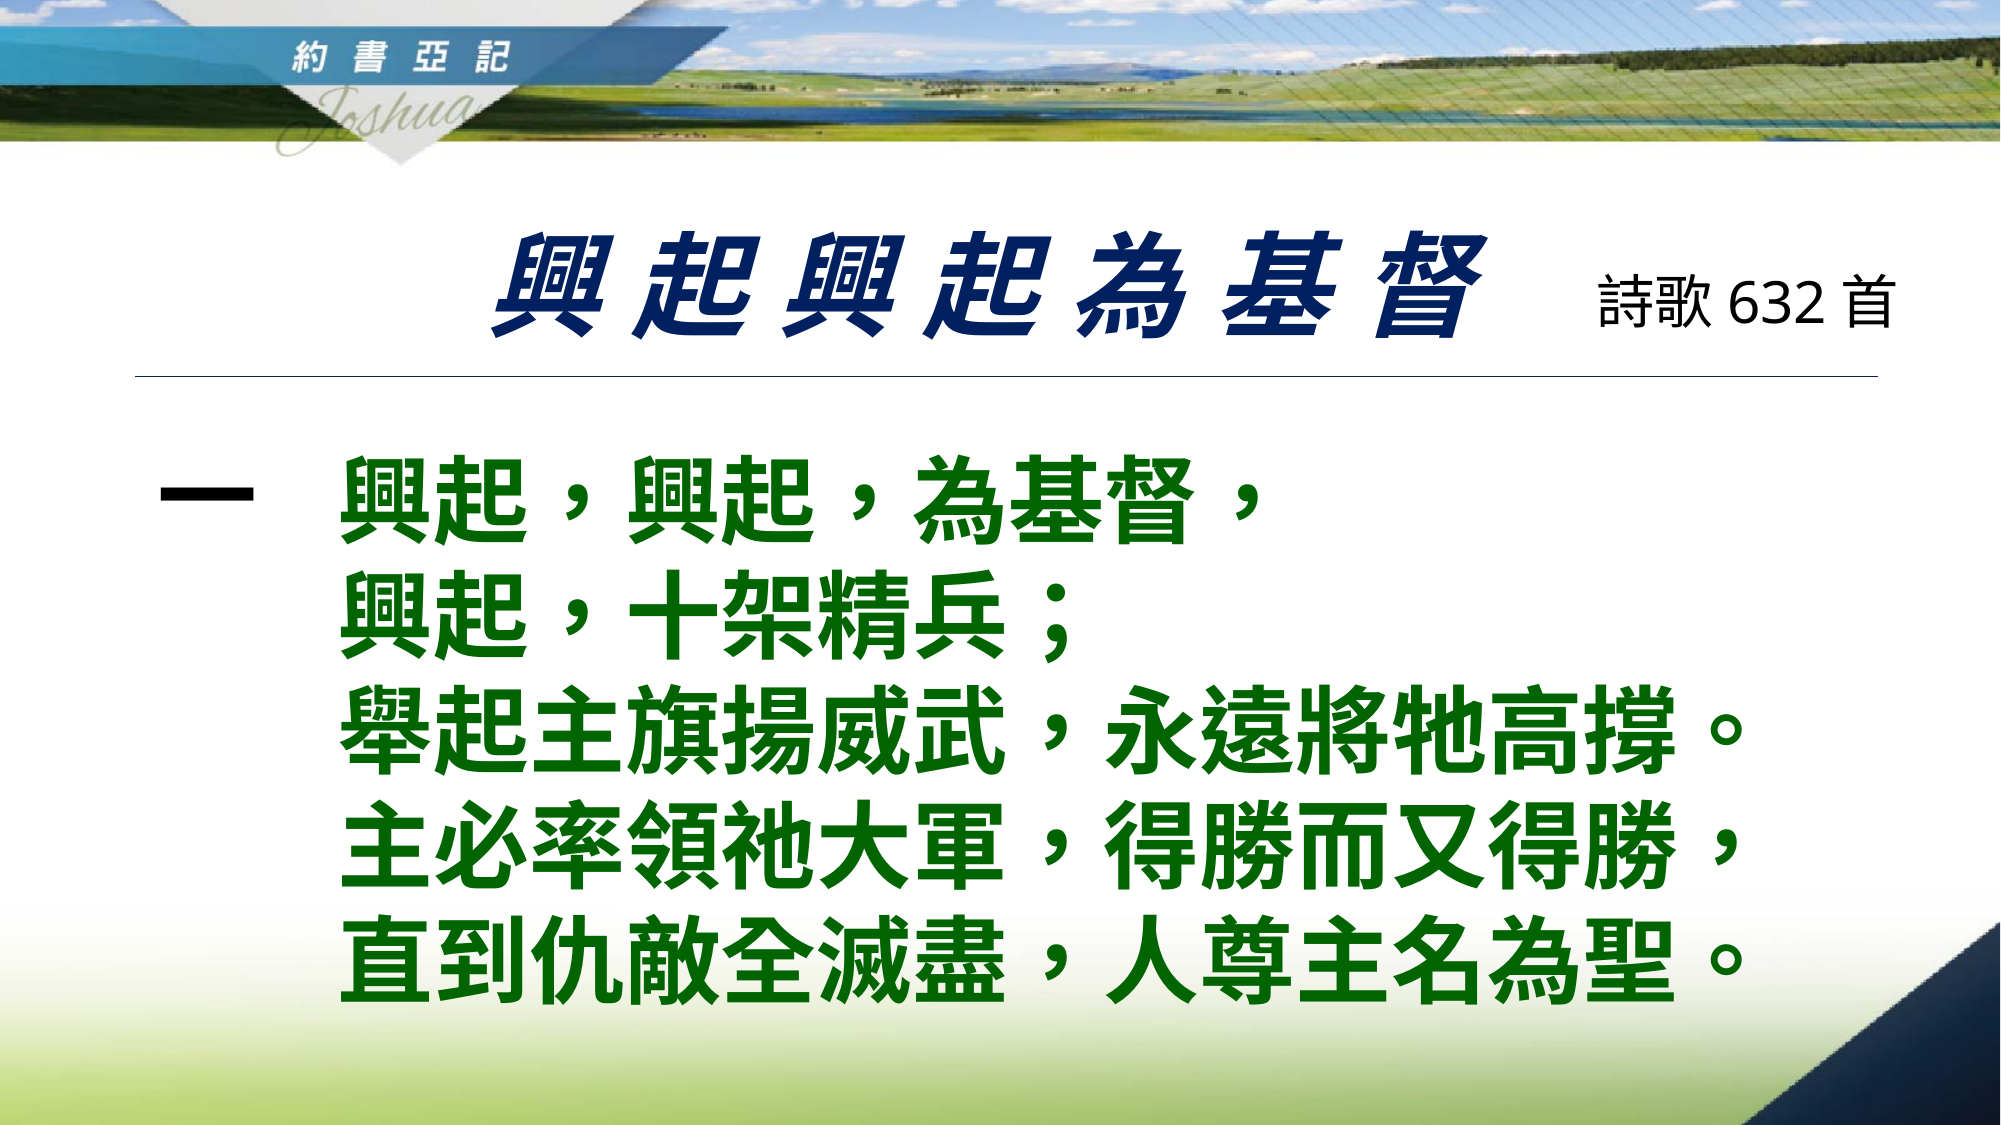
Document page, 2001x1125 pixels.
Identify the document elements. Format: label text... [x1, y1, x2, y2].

text_box 興起，興起，為基督， 興起，十架精兵； 舉起主旗揚威武，永遠將牠高撐。 主必率領祂大軍，得勝而又得勝， 直到仇敵全滅盡，人尊主名為聖。 [323, 433, 1938, 1024]
text_box 一 [142, 426, 273, 562]
text_box 興起興起為基督 [471, 206, 1541, 359]
text_box 詩歌632首 [1581, 258, 1914, 343]
picture [0, 0, 2001, 1125]
